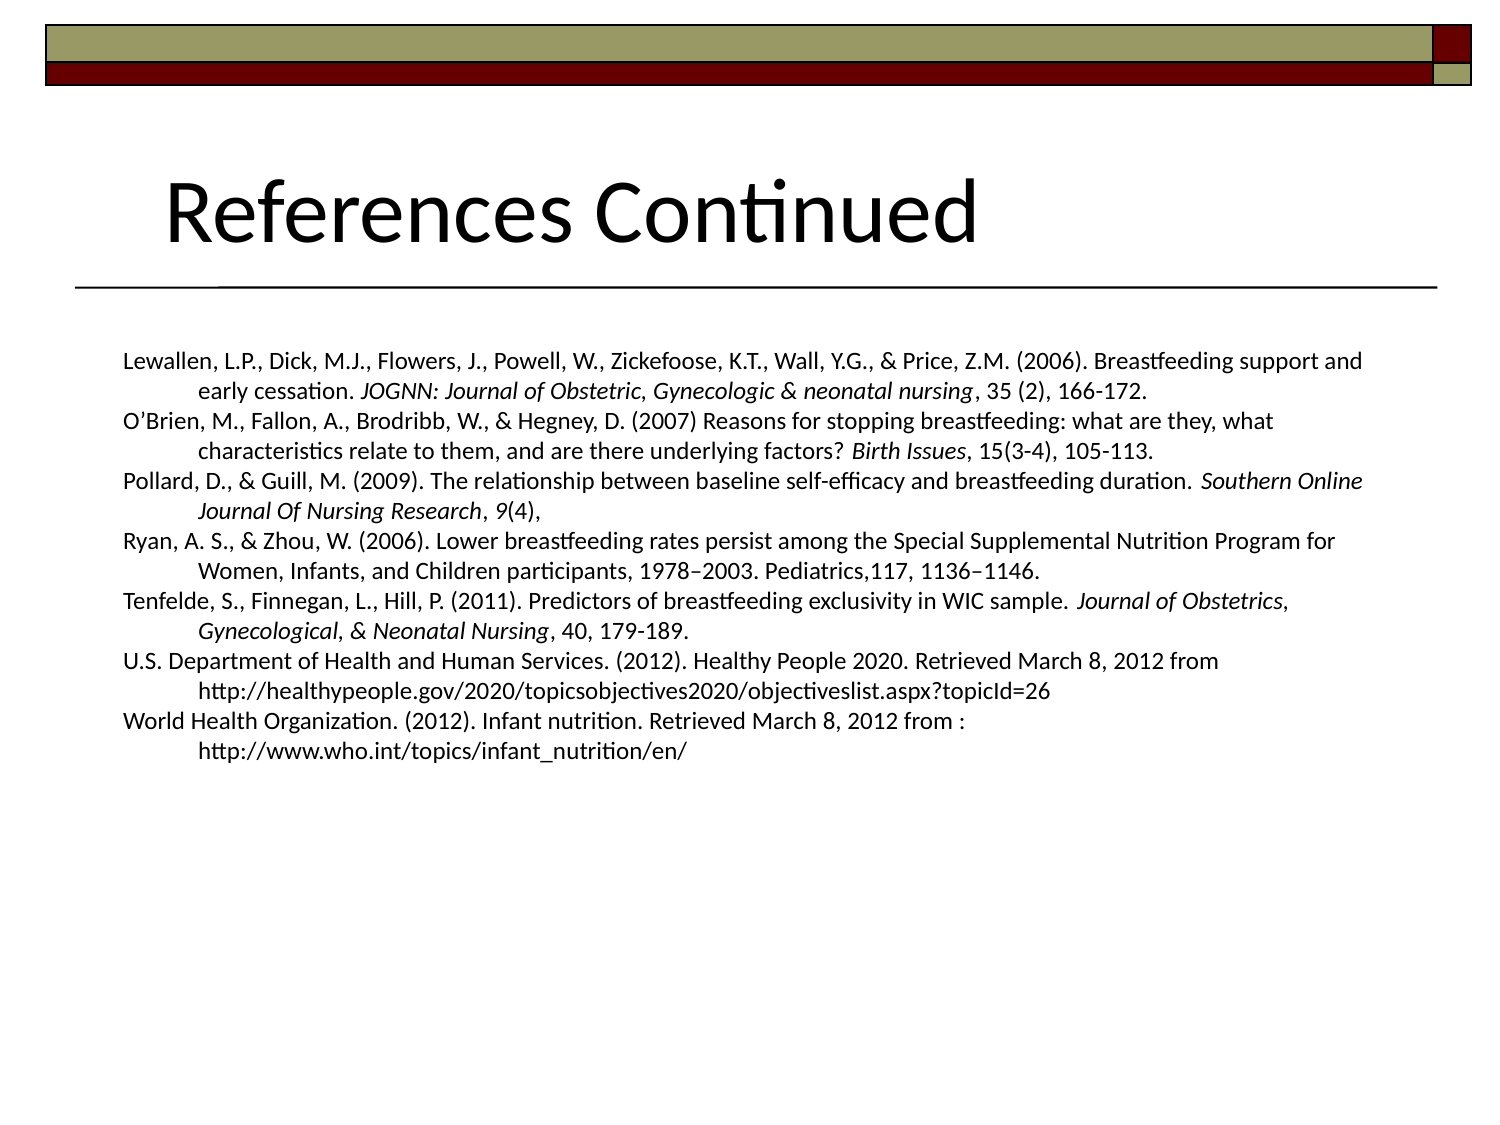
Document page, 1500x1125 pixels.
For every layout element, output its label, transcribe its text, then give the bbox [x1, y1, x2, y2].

text_box Lewallen, L.P., Dick, M.J., Flowers, J., Powell, W., Zickefoose, K.T., Wall, Y.G., & Price, Z.M. (2006). Breastfeeding support and early cessation. JOGNN: Journal of Obstetric, Gynecologic & neonatal nursing, 35 (2), 166-172. O’Brien, M., Fallon, A., Brodribb, W., & Hegney, D. (2007) Reasons for stopping breastfeeding: what are they, what characteristics relate to them, and are there underlying factors? Birth Issues, 15(3-4), 105-113. Pollard, D., & Guill, M. (2009). The relationship between baseline self-efficacy and breastfeeding duration. Southern Online Journal Of Nursing Research, 9(4), Ryan, A. S., & Zhou, W. (2006). Lower breastfeeding rates persist among the Special Supplemental Nutrition Program for Women, Infants, and Children participants, 1978–2003. Pediatrics,117, 1136–1146. Tenfelde, S., Finnegan, L., Hill, P. (2011). Predictors of breastfeeding exclusivity in WIC sample. Journal of Obstetrics, Gynecological, & Neonatal Nursing, 40, 179-189. U.S. Department of Health and Human Services. (2012). Healthy People 2020. Retrieved March 8, 2012 from http://healthypeople.gov/2020/topicsobjectives2020/objectiveslist.aspx?topicId=26 World Health Organization. (2012). Infant nutrition. Retrieved March 8, 2012 from : http://www.who.int/topics/infant_nutrition/en/ [108, 337, 1409, 802]
text_box References Continued [149, 143, 1142, 269]
